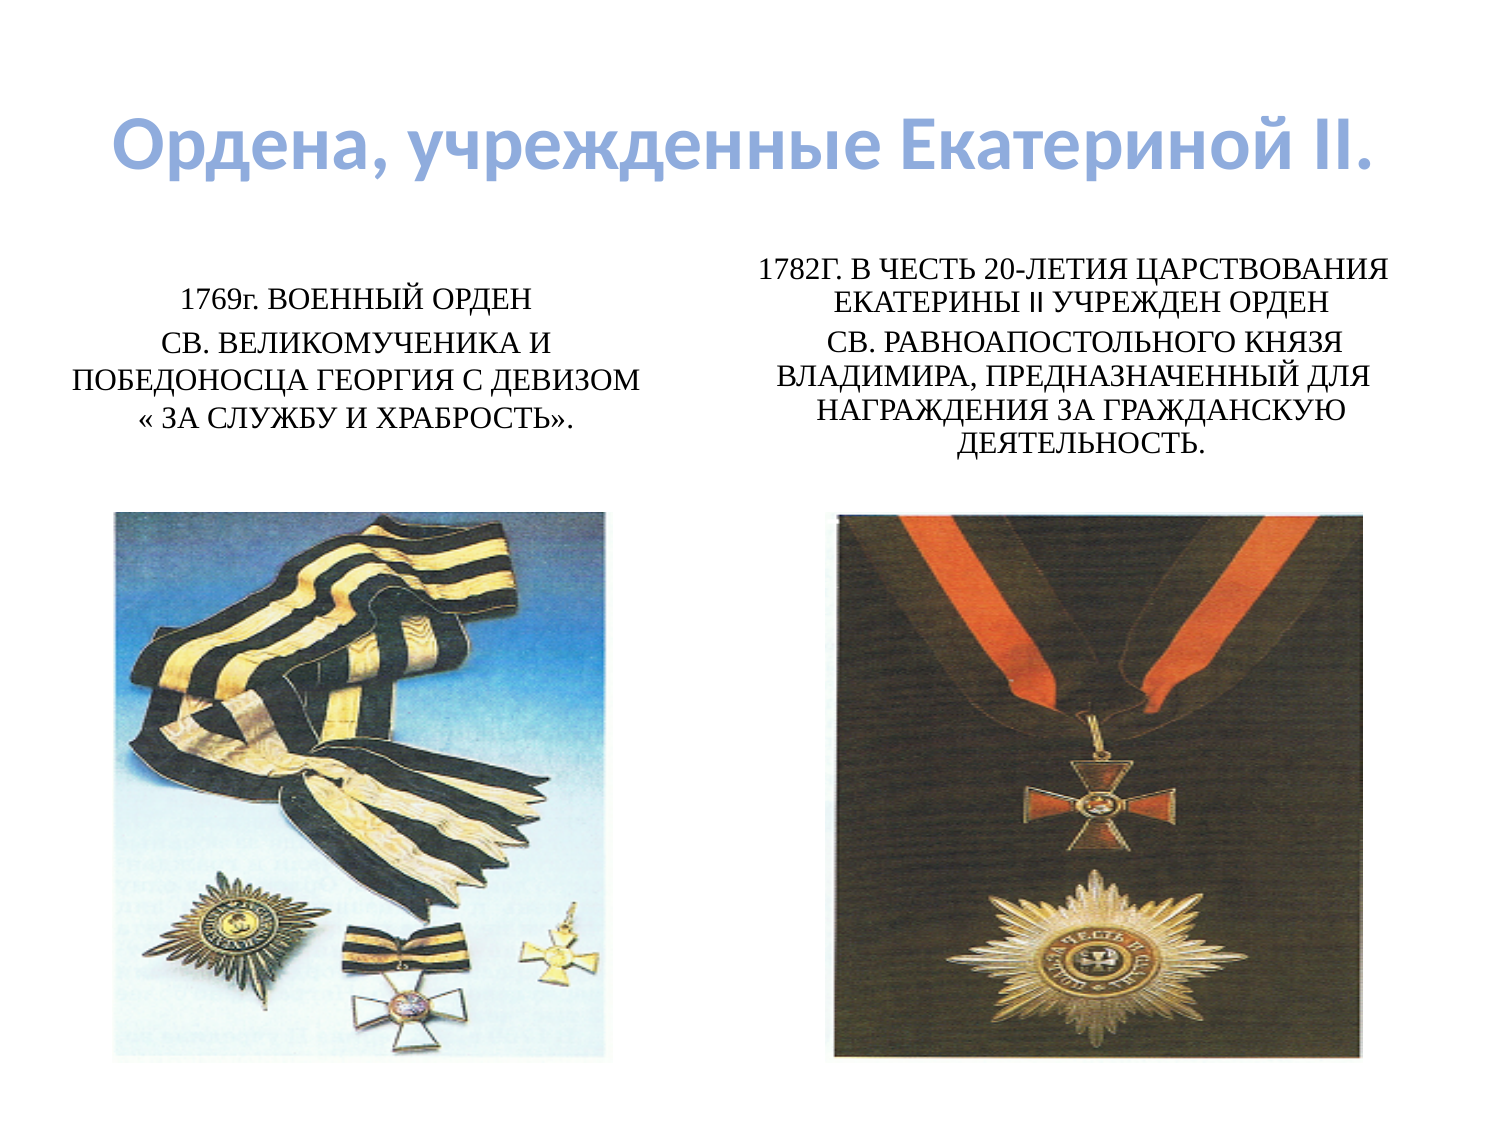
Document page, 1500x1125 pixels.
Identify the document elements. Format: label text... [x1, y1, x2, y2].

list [824, 512, 1363, 1063]
title Ордена, учрежденные Екатериной II. [38, 44, 1449, 233]
list 1782Г. В ЧЕСТЬ 20-ЛЕТИЯ ЦАРСТВОВАНИЯ ЕКАТЕРИНЫ II УЧРЕЖДЕН ОРДЕН СВ. РАВНОАПОСТОЛЬНОГО КНЯЗЯ ВЛАДИМИРА, ПРЕДНАЗНАЧЕННЫЙ ДЛЯ НАГРАЖДЕНИЯ ЗА ГРАЖДАНСКУЮ ДЕЯТЕЛЬНОСТЬ. [737, 237, 1426, 475]
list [112, 512, 613, 1063]
list 1769г. ВОЕННЫЙ ОРДЕН СВ. ВЕЛИКОМУЧЕНИКА И ПОБЕДОНОСЦА ГЕОРГИЯ С ДЕВИЗОМ « ЗА СЛУЖБУ И ХРАБРОСТЬ». [50, 262, 663, 450]
